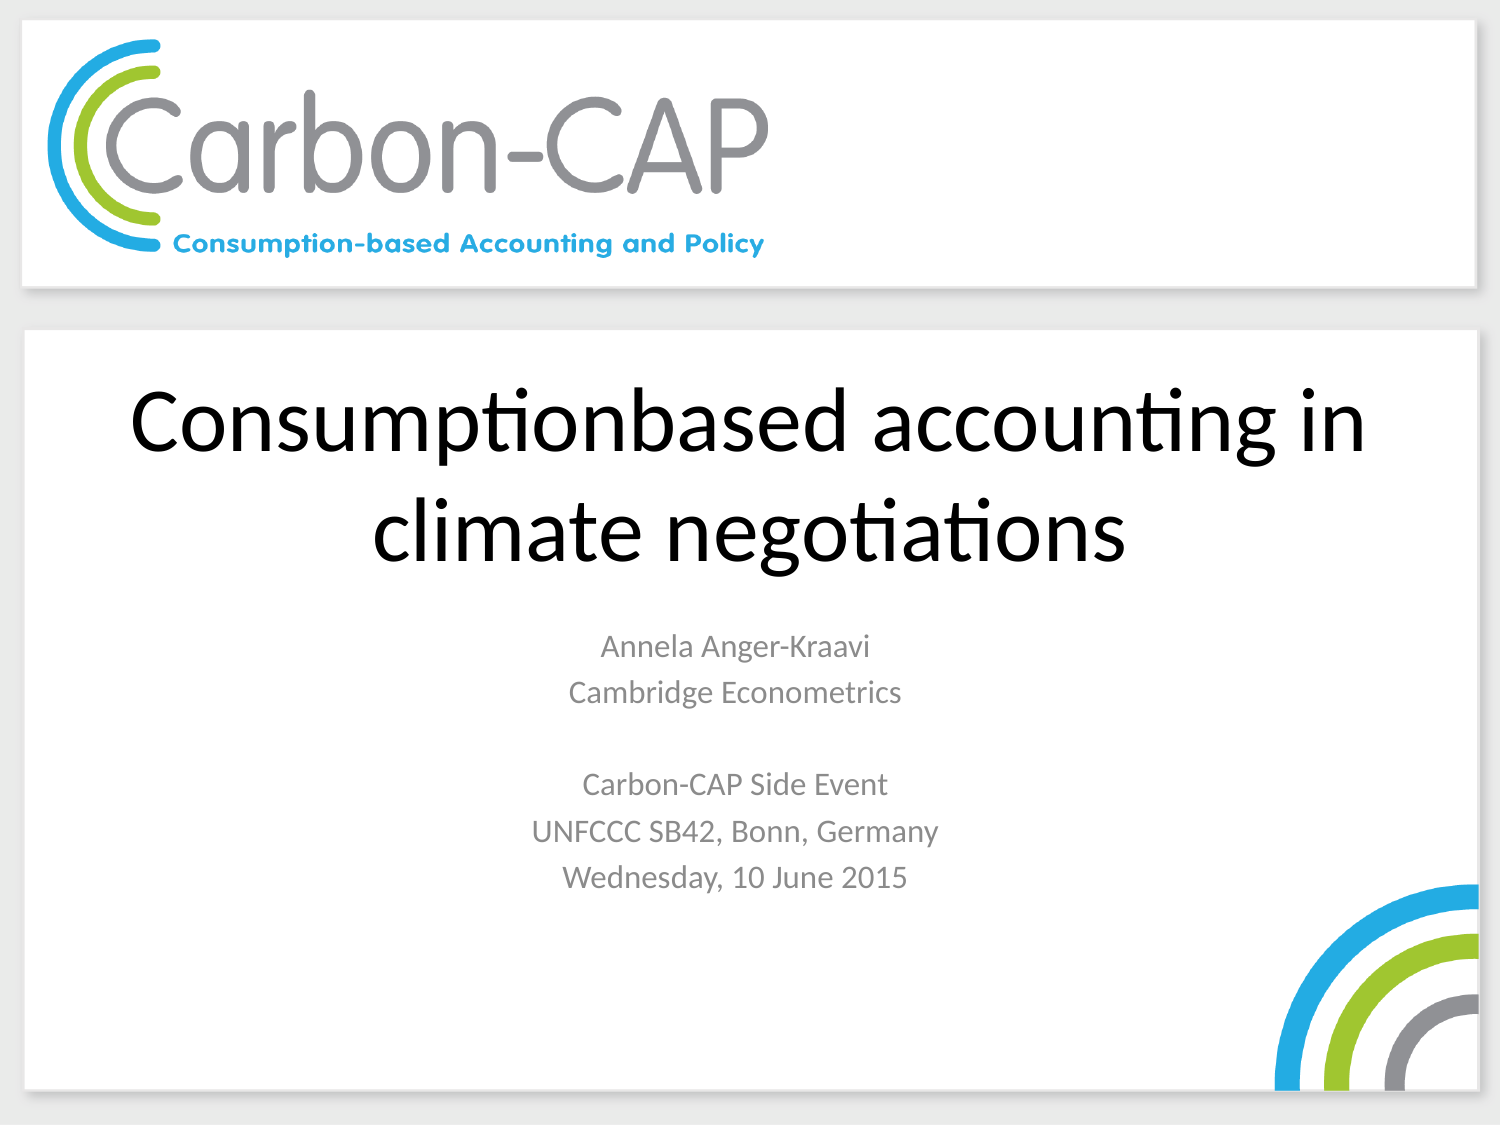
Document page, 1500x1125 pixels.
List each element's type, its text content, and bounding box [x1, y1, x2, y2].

title Consumptionbased accounting in climate negotiations [112, 349, 1388, 591]
subtitle Annela Anger-Kraavi Cambridge Econometrics Carbon-CAP Side Event UNFCCC SB42, Bonn, Germany Wednesday, 10 June 2015 [210, 617, 1261, 905]
picture [0, 0, 1500, 1125]
